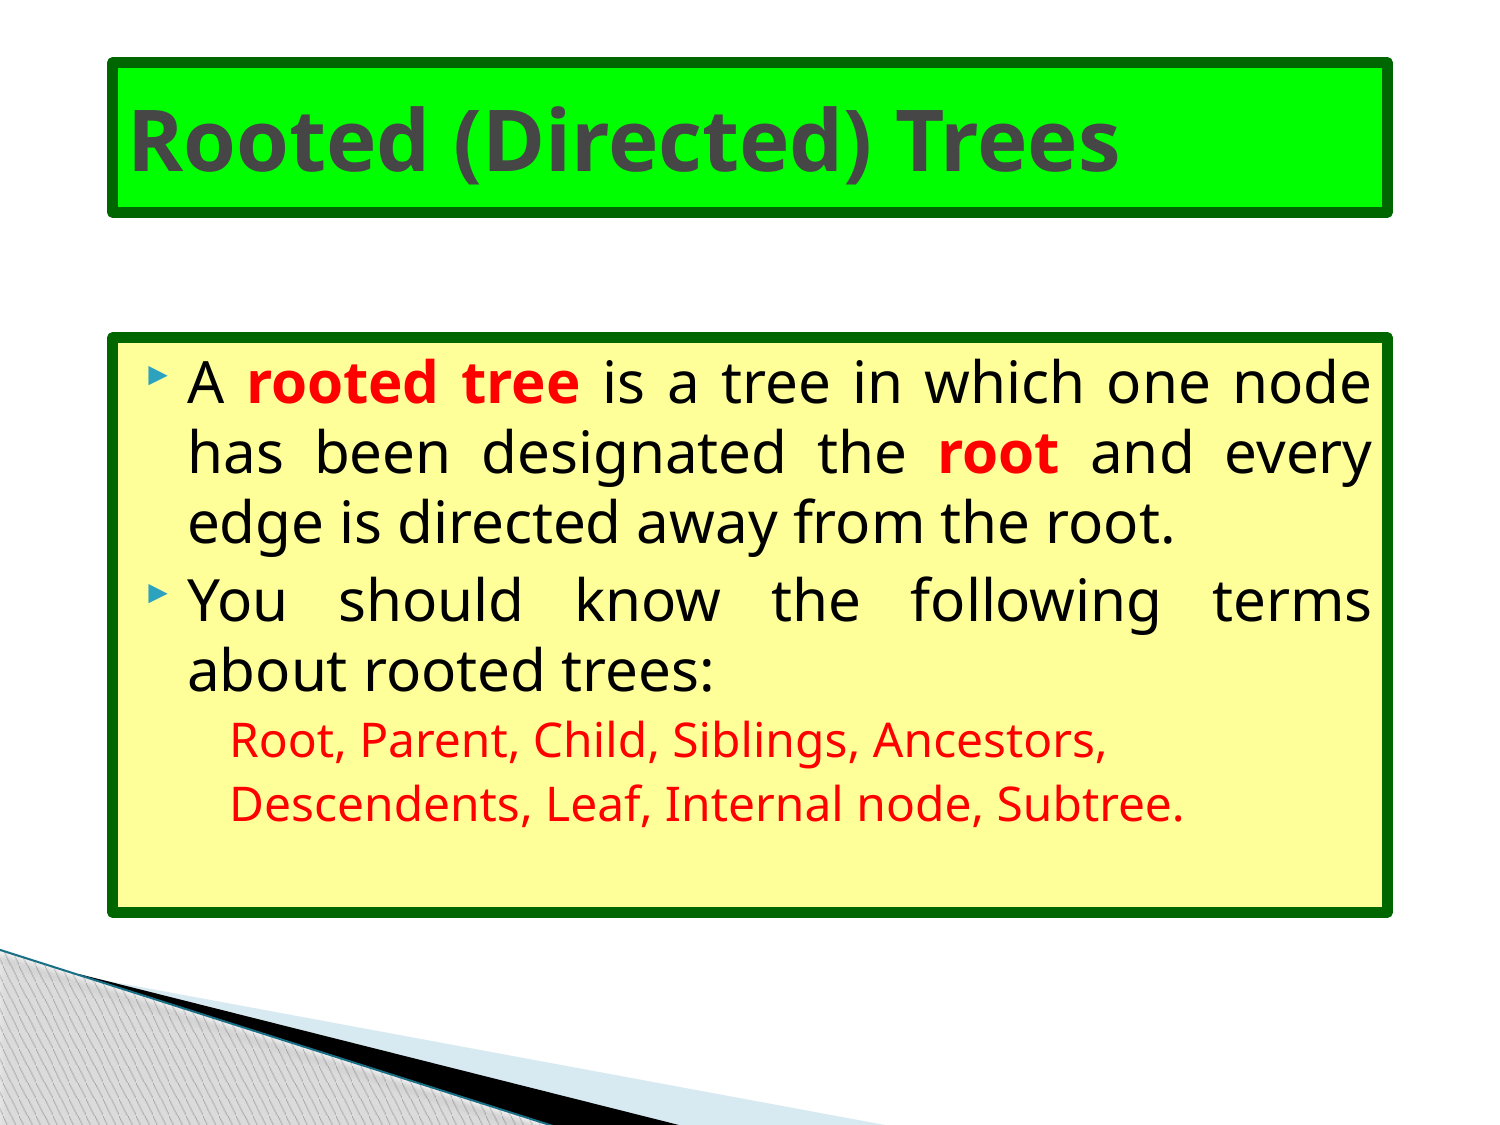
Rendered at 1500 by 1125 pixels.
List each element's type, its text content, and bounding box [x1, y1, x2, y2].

title Rooted (Directed) Trees [112, 62, 1388, 213]
list A rooted tree is a tree in which one node has been designated the root and every edge is directed away from the root. You should know the following terms about rooted trees: Root, Parent, Child, Siblings, Ancestors, Descendents, Leaf, Internal node, Subtree. [112, 337, 1388, 913]
